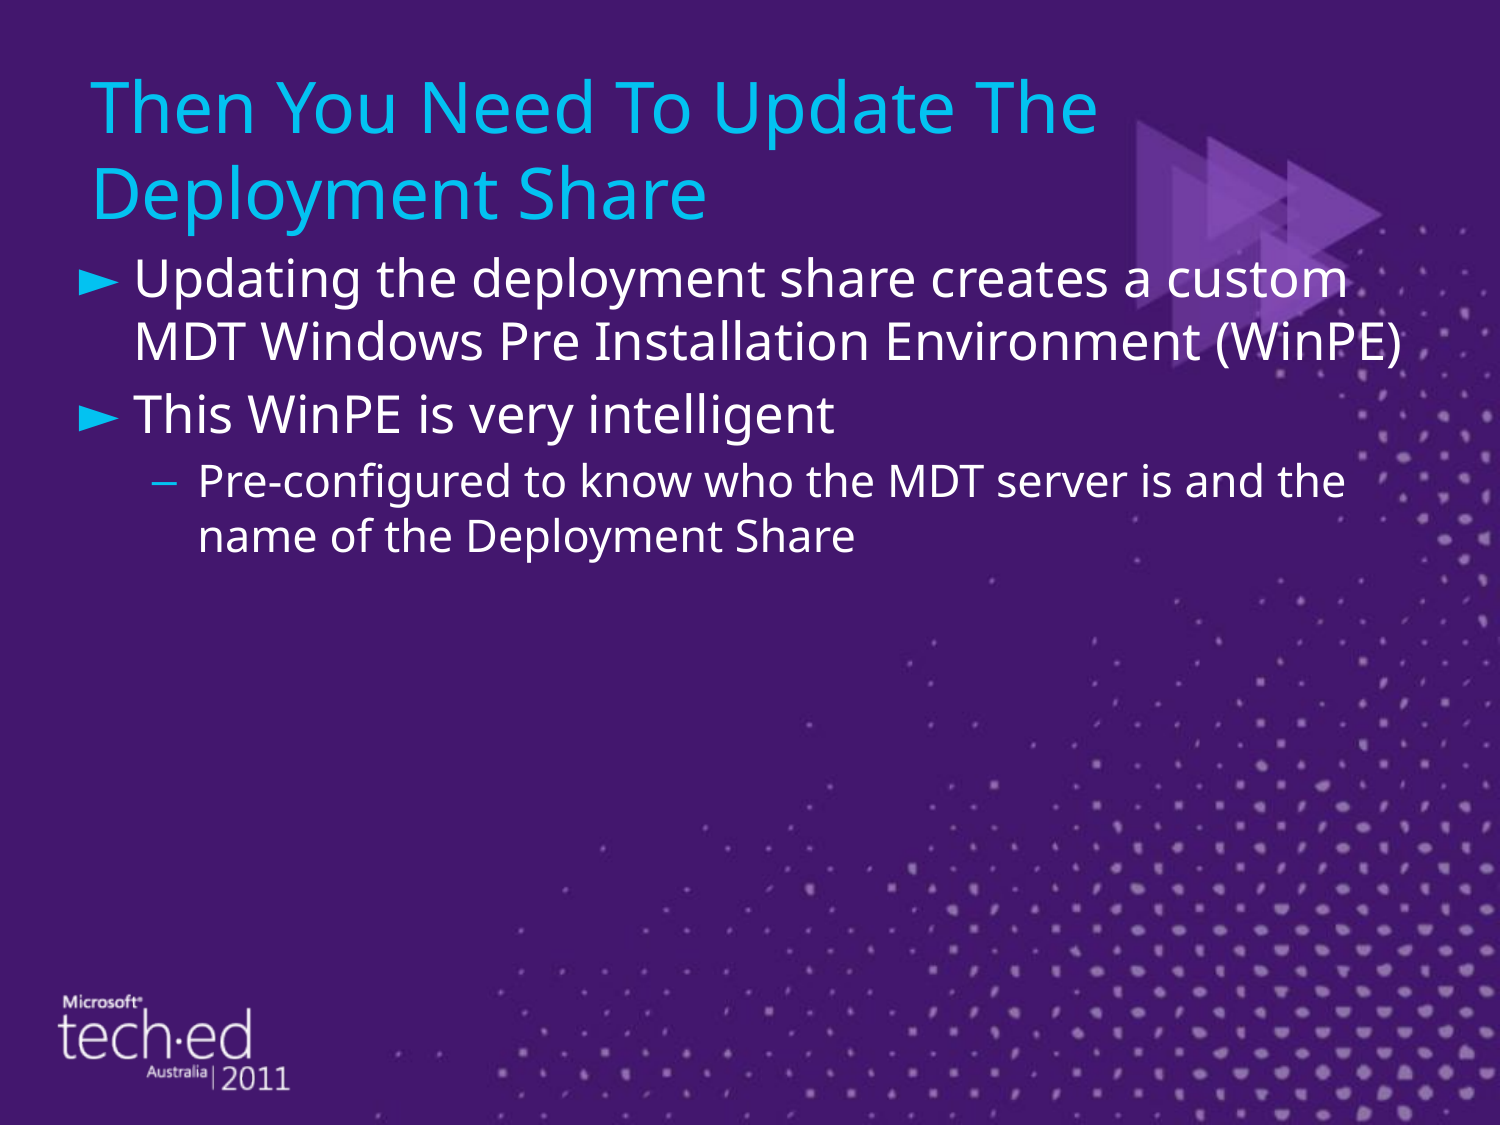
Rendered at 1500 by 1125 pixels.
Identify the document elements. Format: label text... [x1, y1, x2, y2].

list Updating the deployment share creates a custom MDT Windows Pre Installation Environment (WinPE) This WinPE is very intelligent Pre-configured to know who the MDT server is and the name of the Deployment Share [63, 237, 1436, 614]
title Then You Need To Update The Deployment Share [75, 54, 1425, 237]
picture [0, 0, 1500, 1125]
